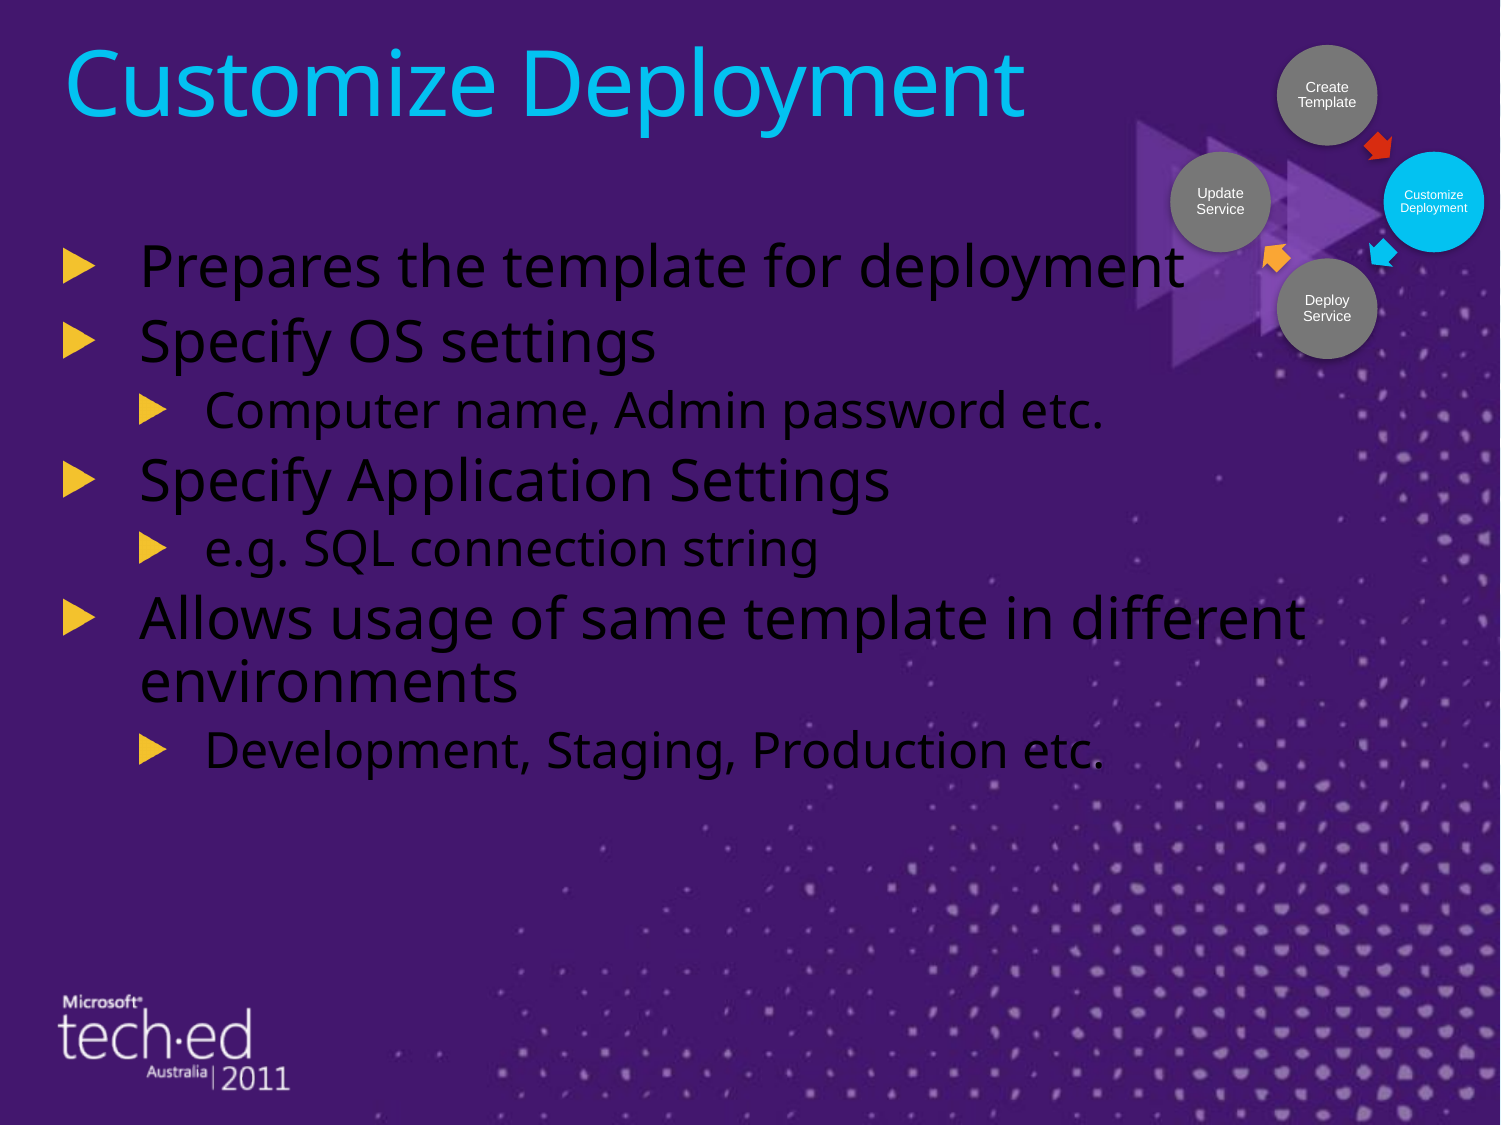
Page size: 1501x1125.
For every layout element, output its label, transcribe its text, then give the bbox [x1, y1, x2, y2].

list Prepares the template for deployment Specify OS settings Computer name, Admin password etc. Specify Application Settings e.g. SQL connection string Allows usage of same template in different environments Development, Staging, Production etc. [63, 237, 1437, 809]
picture [0, 0, 1501, 1125]
title Customize Deployment [63, 37, 1164, 138]
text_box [1169, 11, 1485, 392]
